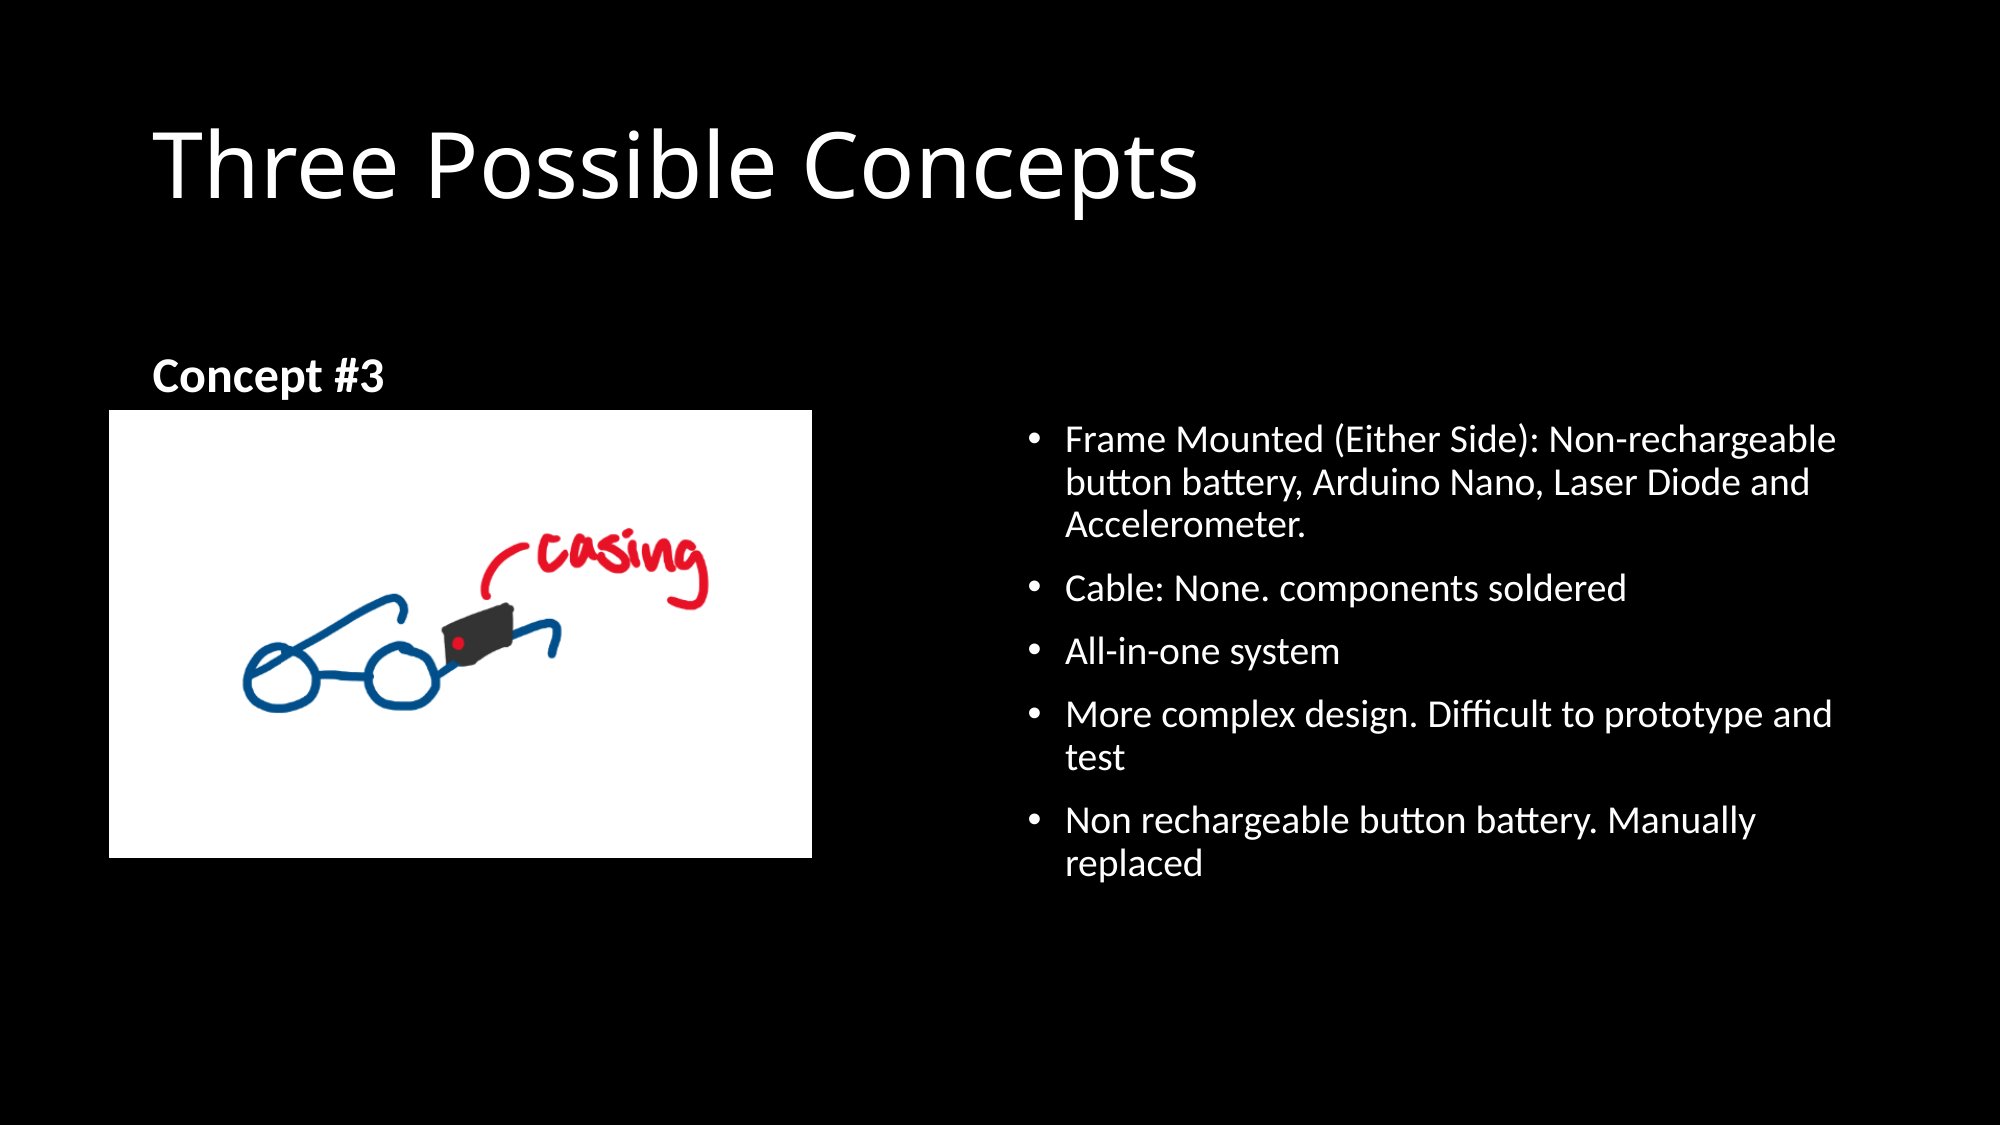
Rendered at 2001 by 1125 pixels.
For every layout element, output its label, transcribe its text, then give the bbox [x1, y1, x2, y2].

list Frame Mounted (Either Side): Non-rechargeable button battery, Arduino Nano, Laser Diode and Accelerometer. Cable: None. components soldered All-in-one system More complex design. Difficult to prototype and test Non rechargeable button battery. Manually replaced [1012, 410, 1863, 1016]
title Three Possible Concepts [137, 59, 1863, 278]
list [137, 410, 984, 1016]
list Concept #3 [137, 275, 984, 410]
picture [109, 410, 812, 858]
